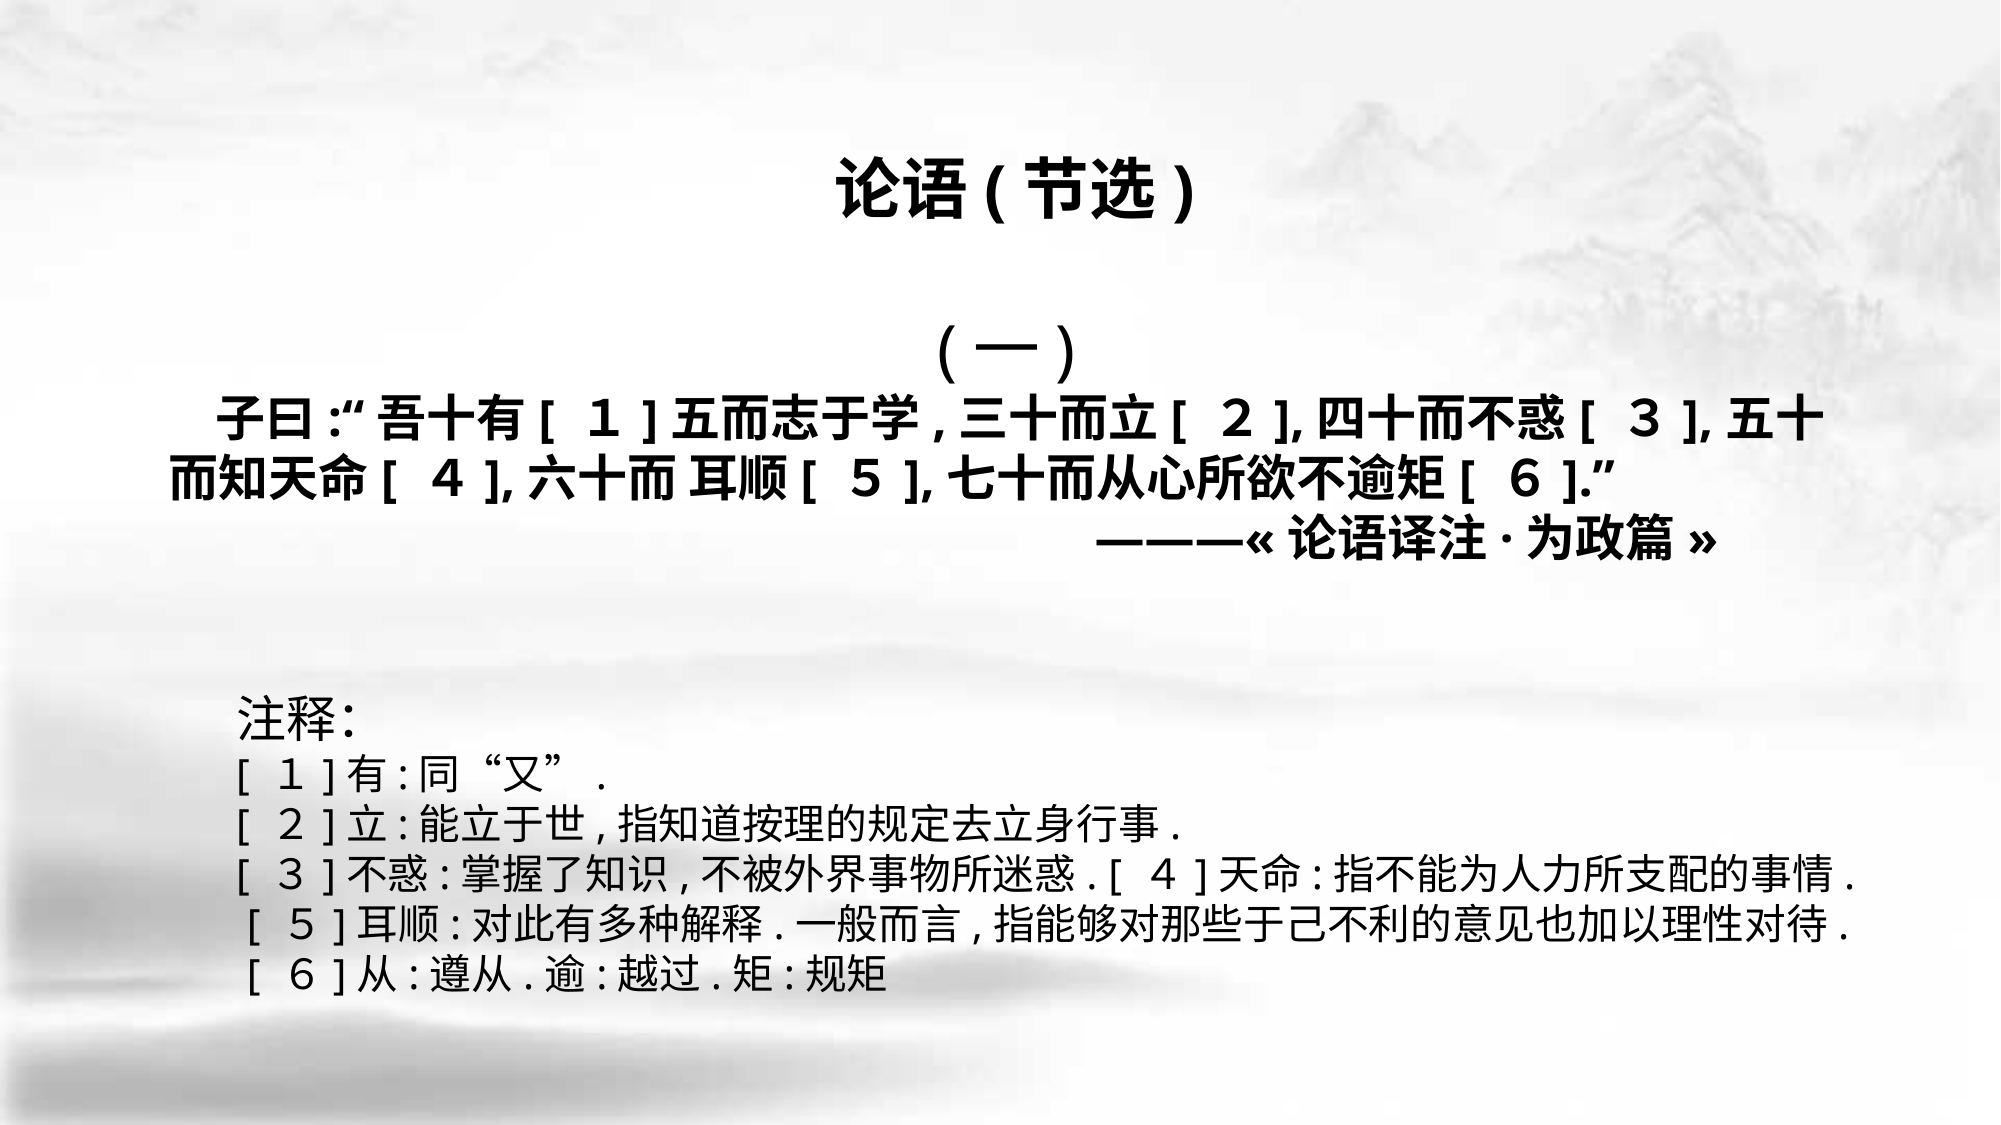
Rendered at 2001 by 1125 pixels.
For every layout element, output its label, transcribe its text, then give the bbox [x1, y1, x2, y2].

text_box 注释： [ １]有:同“又”. [ ２]立:能立于世,指知道按理的规定去立身行事. [ ３]不惑:掌握了知识,不被外界事物所迷惑. [ ４]天命:指不能为人力所支配的事情. [ ５]耳顺:对此有多种解释.一般而言,指能够对那些于己不利的意见也加以理性对待. [ ６]从:遵从.逾:越过.矩:规矩 [221, 620, 1851, 1005]
picture [0, 0, 2001, 1125]
text_box 论语(节选) (一) 子曰:“吾十有[ １]五而志于学,三十而立[ ２],四十而不惑[ ３],五十而知天命[ ４],六十而 耳顺[ ５],七十而从心所欲不逾矩[ ６].” ———«论语译注·为政篇» [154, 139, 1876, 575]
